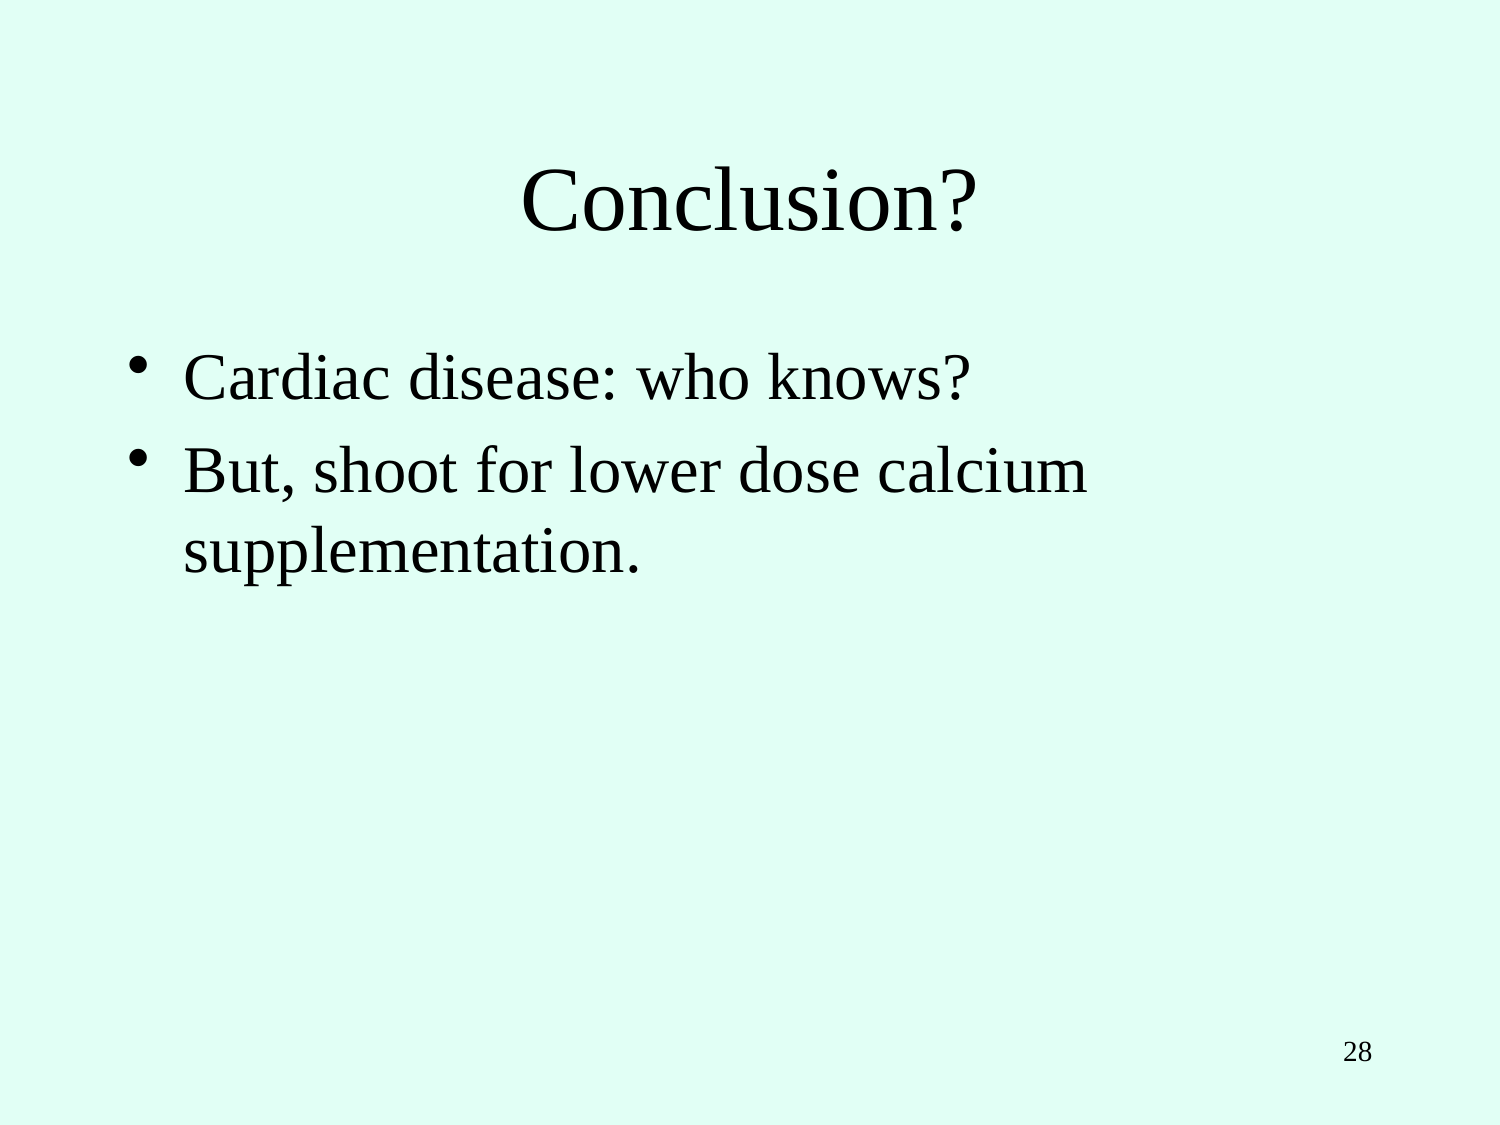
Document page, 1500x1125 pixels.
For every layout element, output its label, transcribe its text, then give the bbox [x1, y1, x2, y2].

title Conclusion? [112, 99, 1388, 288]
list Cardiac disease: who knows? But, shoot for lower dose calcium supplementation. [112, 324, 1388, 1000]
text_box 28 [1074, 1024, 1388, 1100]
